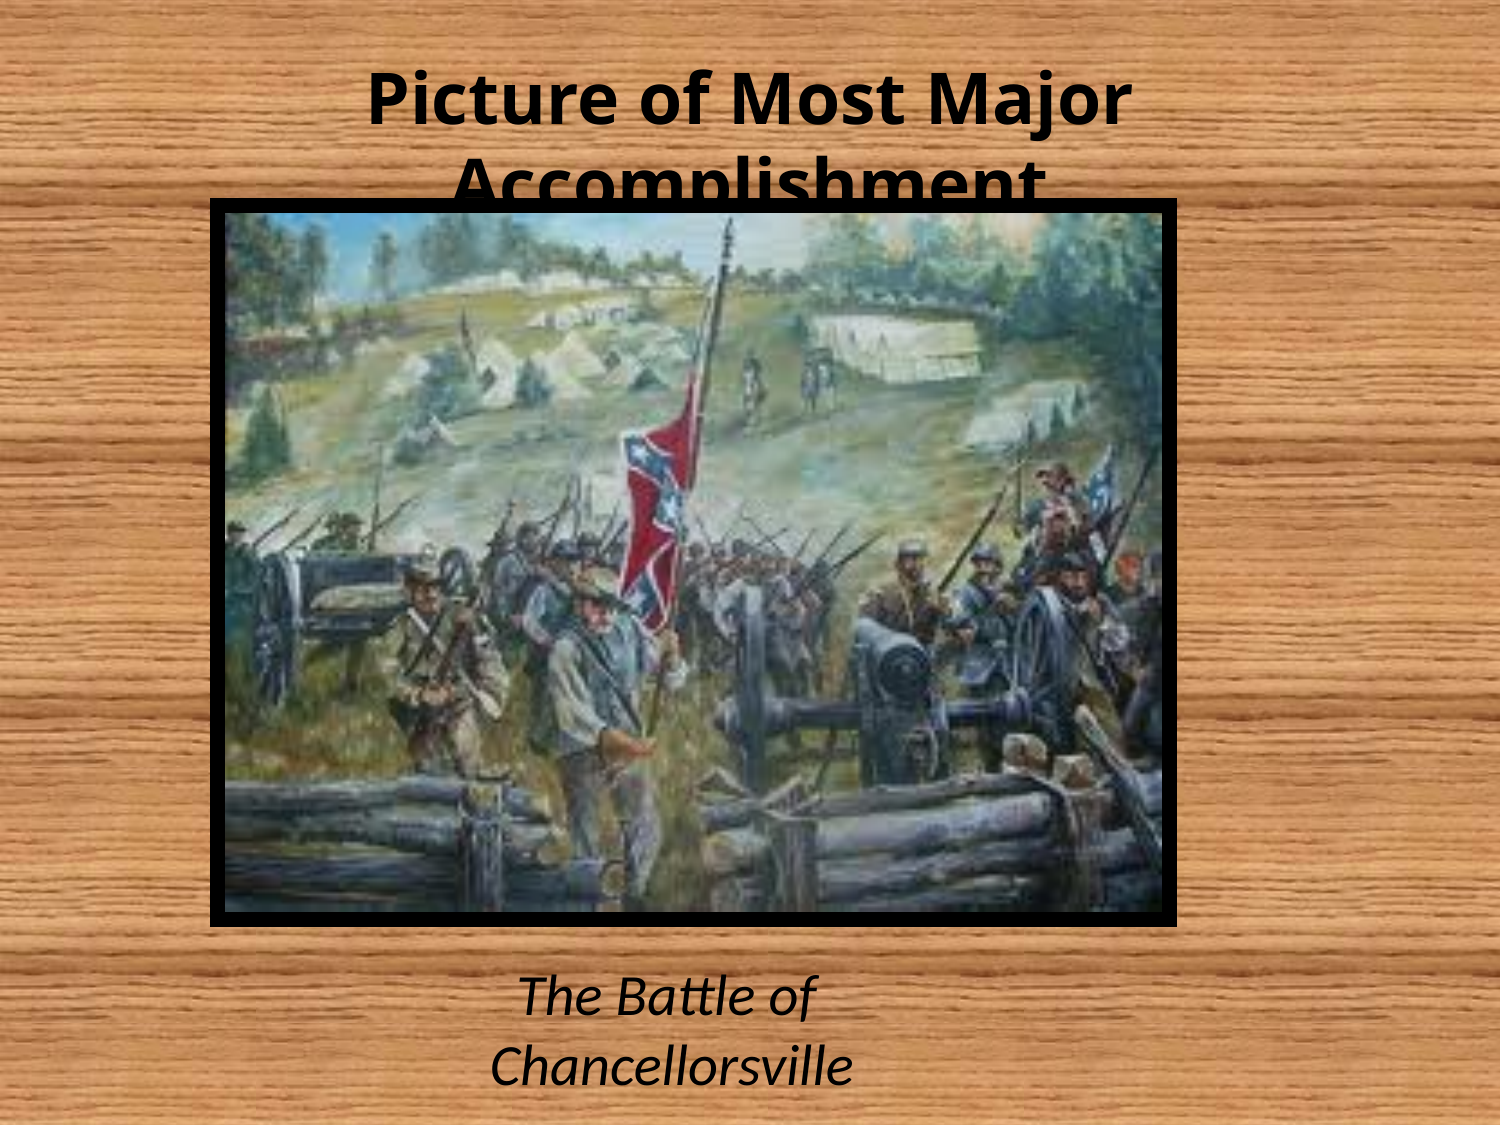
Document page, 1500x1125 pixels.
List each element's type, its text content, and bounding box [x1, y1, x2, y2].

text_box The Battle of Chancellorsville [474, 949, 875, 1105]
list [224, 212, 1163, 913]
picture [0, 0, 1500, 1125]
title Picture of Most Major Accomplishment [75, 45, 1425, 233]
